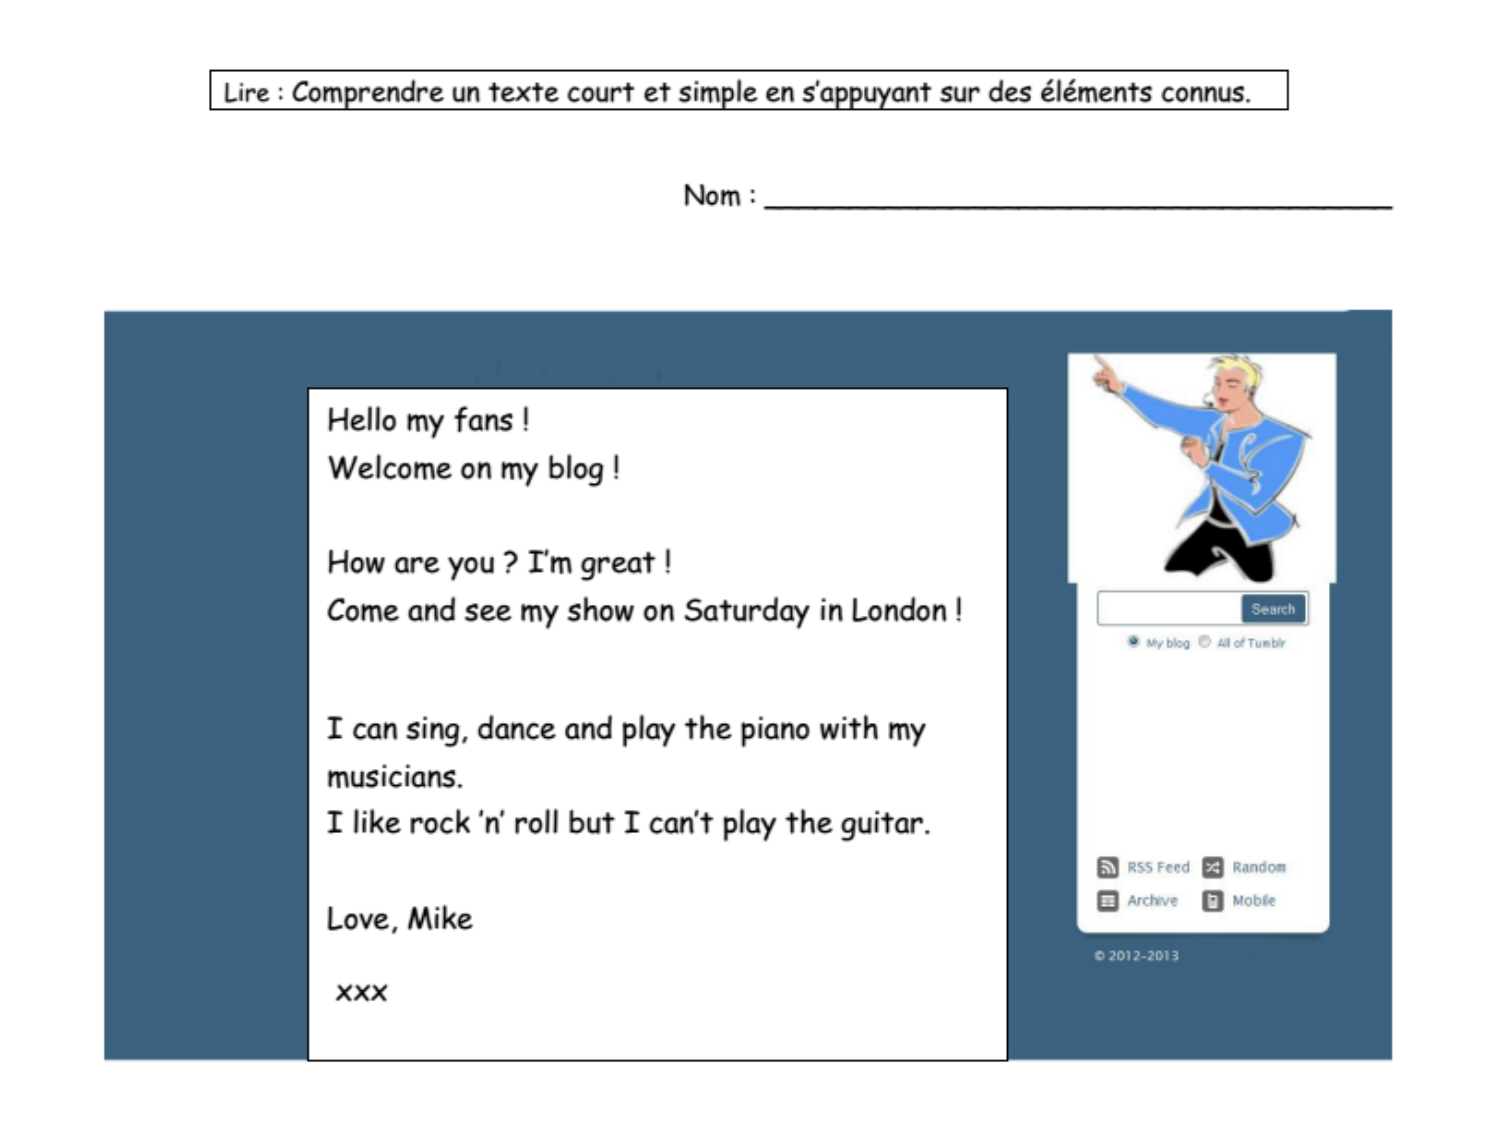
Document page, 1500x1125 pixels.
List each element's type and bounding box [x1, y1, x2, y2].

picture [52, 35, 1459, 1099]
